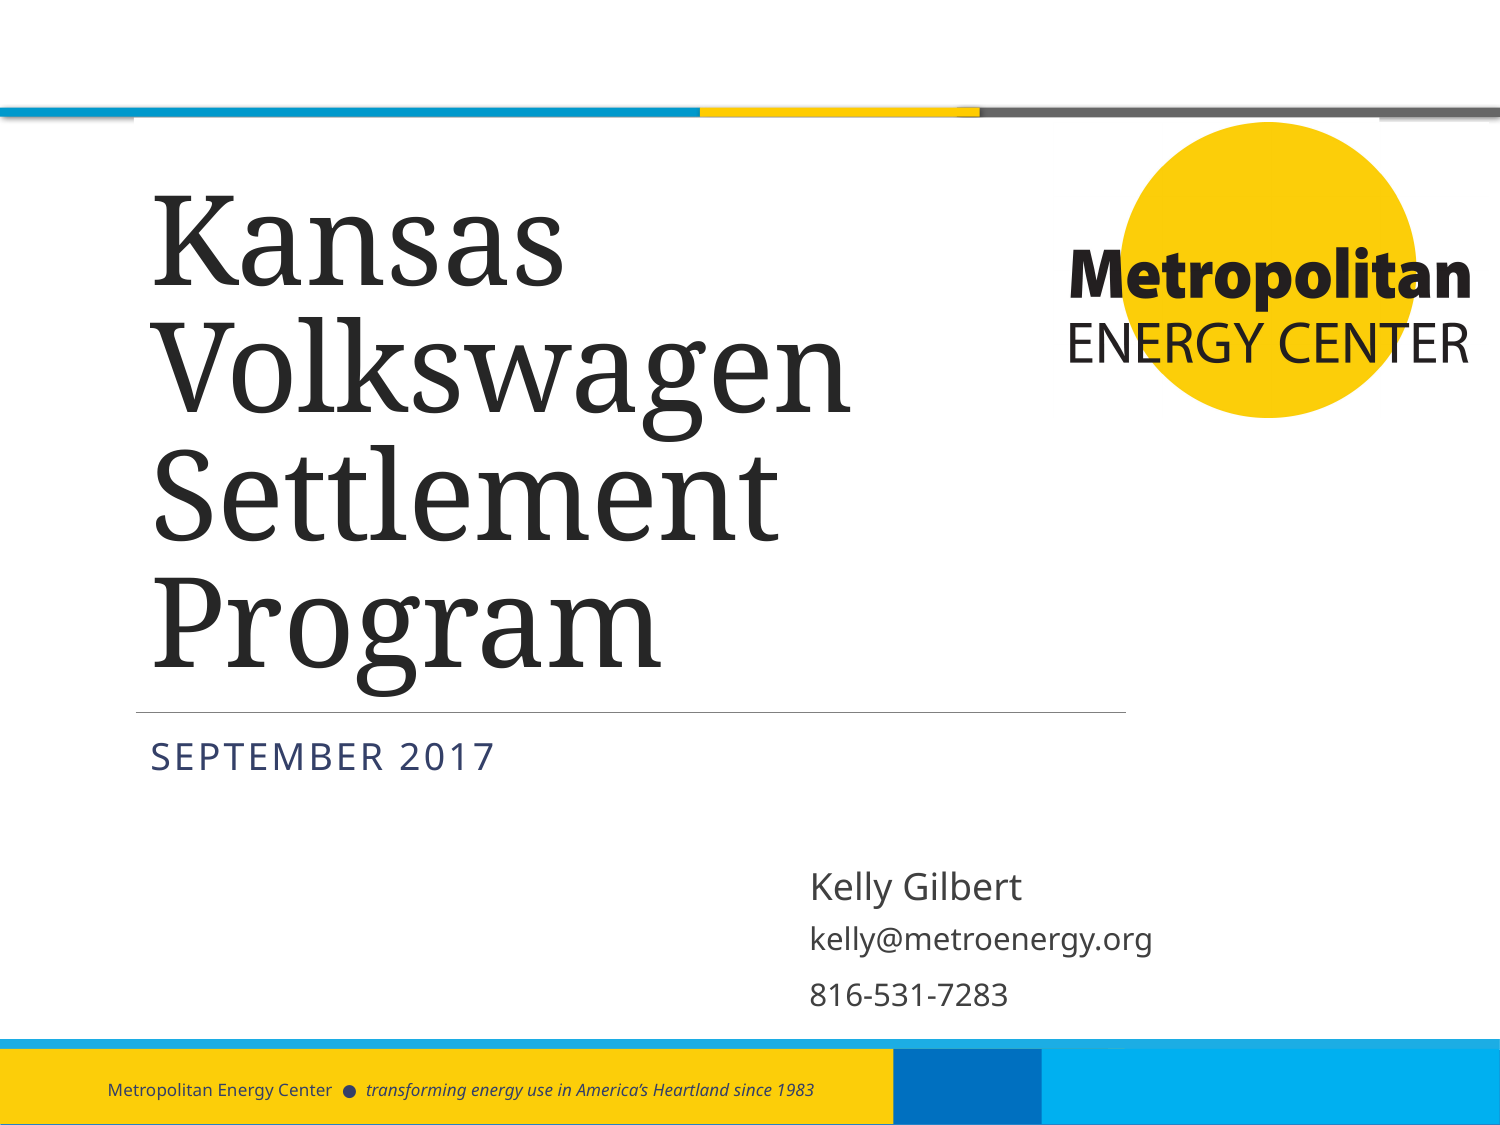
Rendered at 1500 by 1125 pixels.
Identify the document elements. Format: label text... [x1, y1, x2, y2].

title Kansas Volkswagen Settlement Program [135, 115, 1125, 701]
text_box kelly@metroenergy.org 816-531-7283 [783, 916, 1470, 1037]
text_box Kelly Gilbert [783, 860, 1468, 916]
subtitle September 2017 [135, 730, 1125, 919]
picture [1125, 122, 1489, 418]
